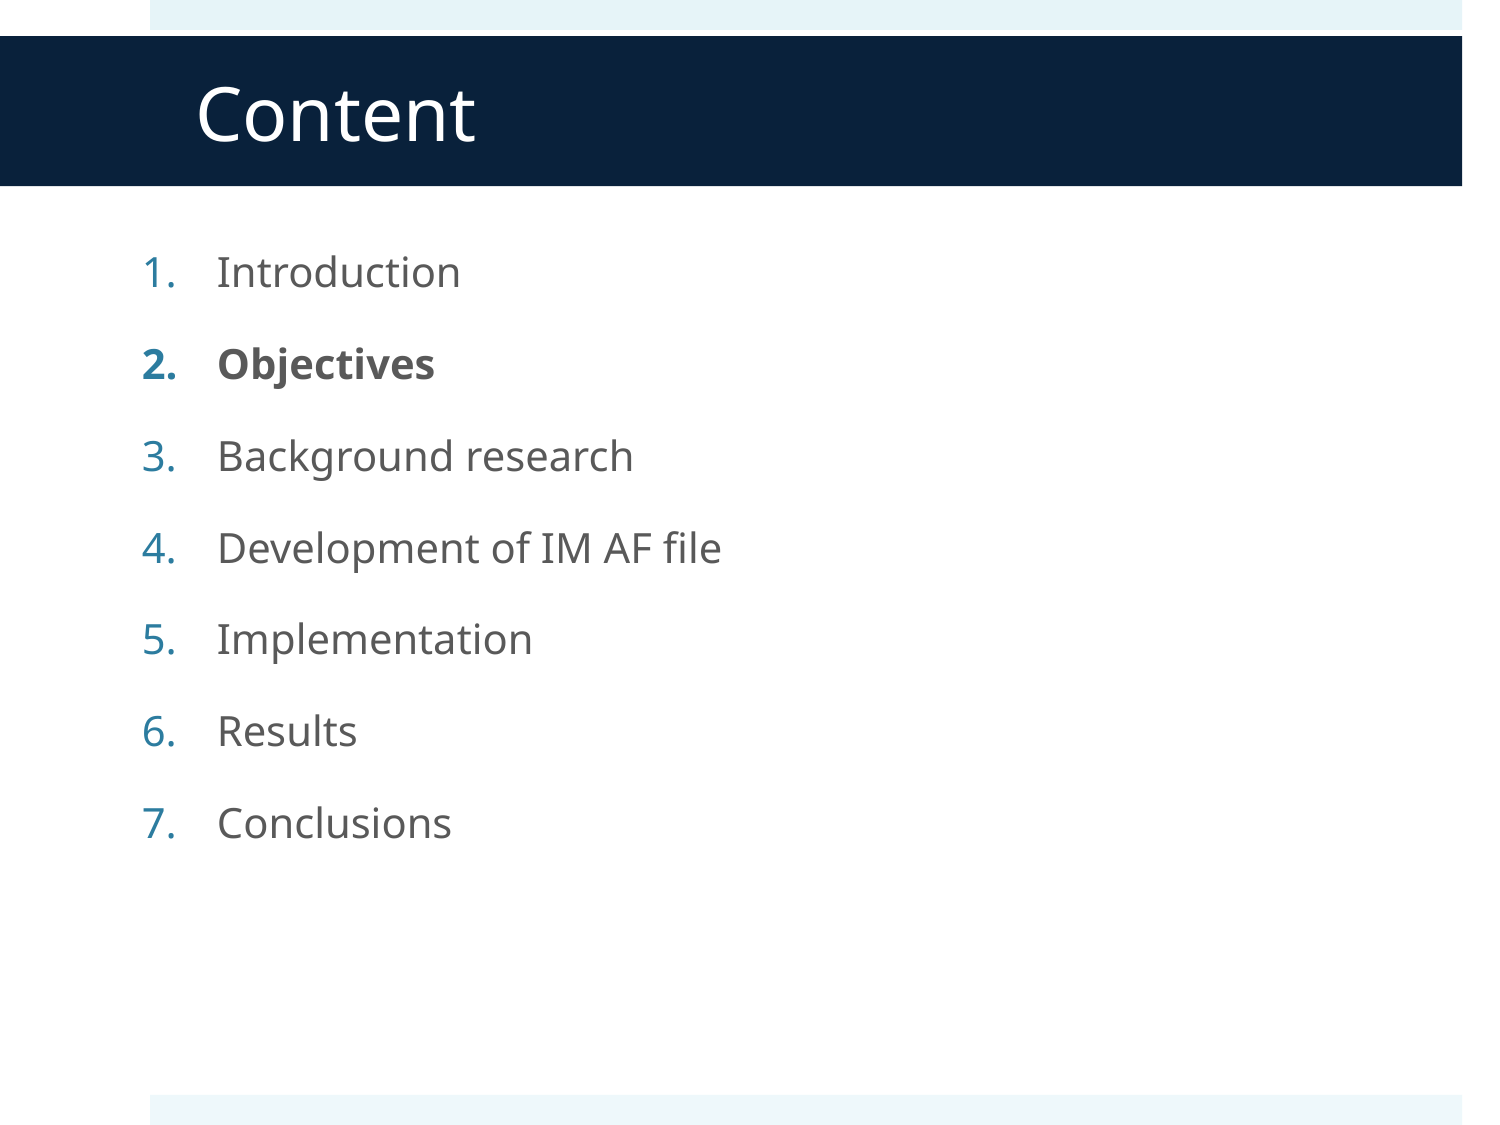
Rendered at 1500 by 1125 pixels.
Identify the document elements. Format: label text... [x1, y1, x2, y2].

title Content [0, 36, 1463, 187]
list Introduction Objectives Background research Development of IM AF file Implementation Results Conclusions [126, 238, 1407, 972]
